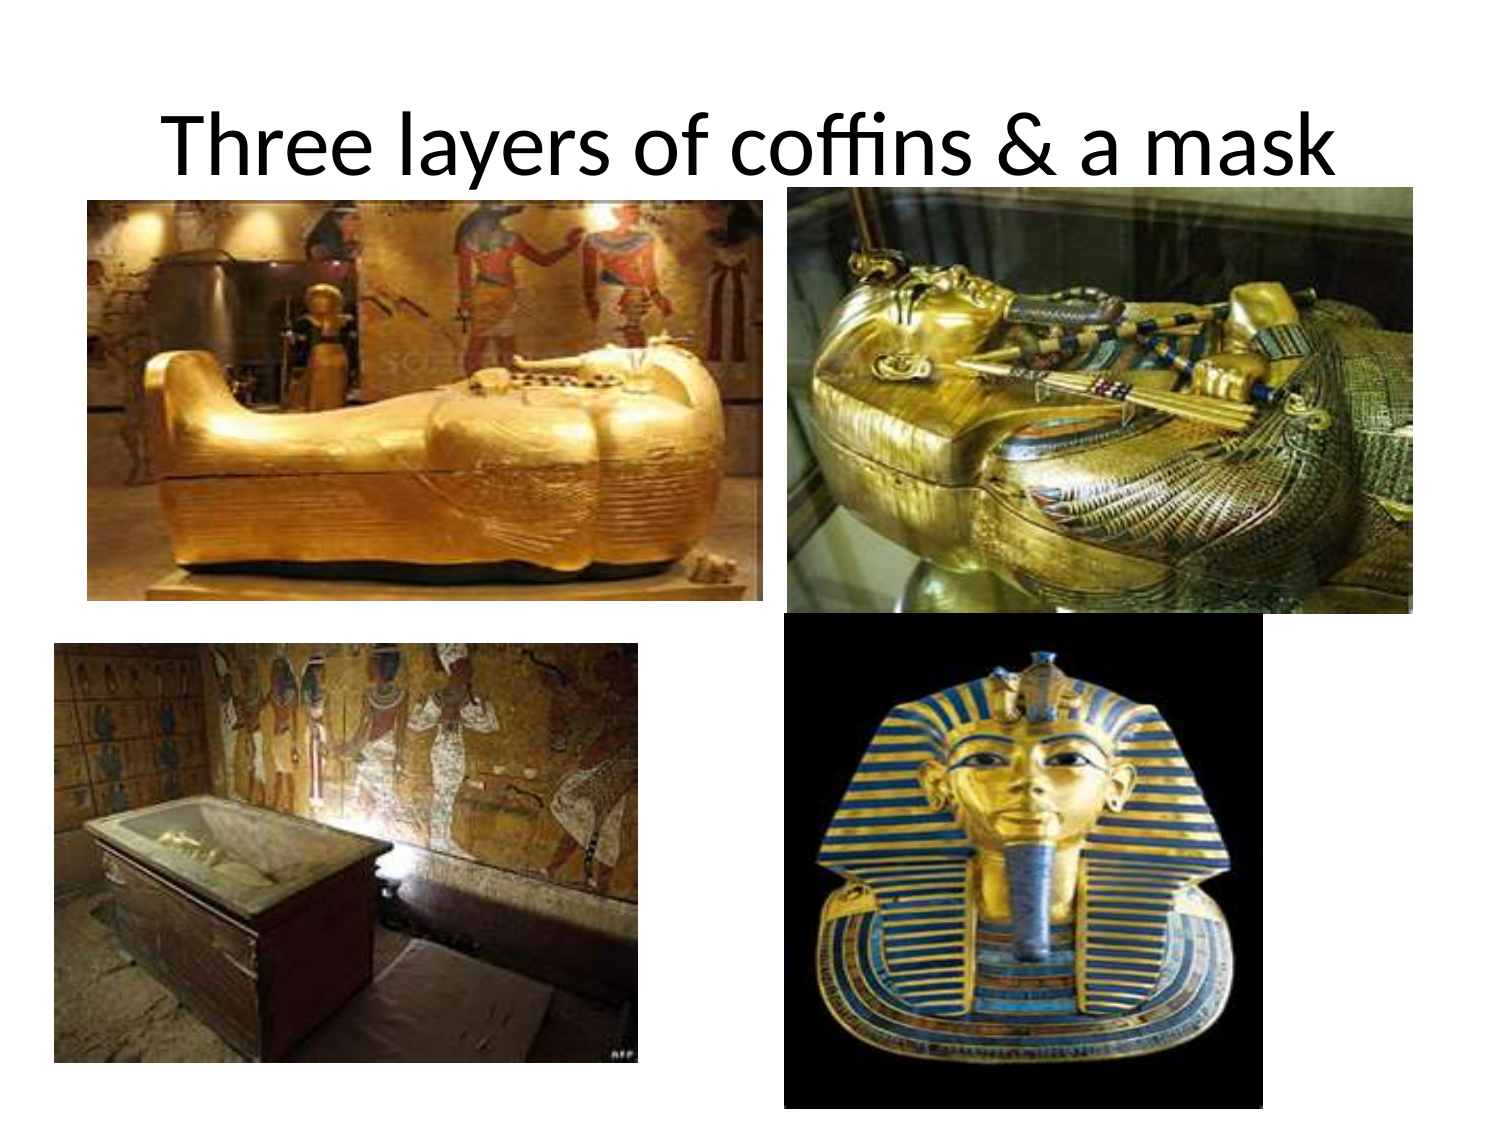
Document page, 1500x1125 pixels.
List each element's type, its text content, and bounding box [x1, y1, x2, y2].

picture [54, 643, 638, 1063]
picture [87, 200, 763, 601]
title Three layers of coffins & a mask [75, 45, 1425, 233]
picture [784, 187, 1413, 1109]
